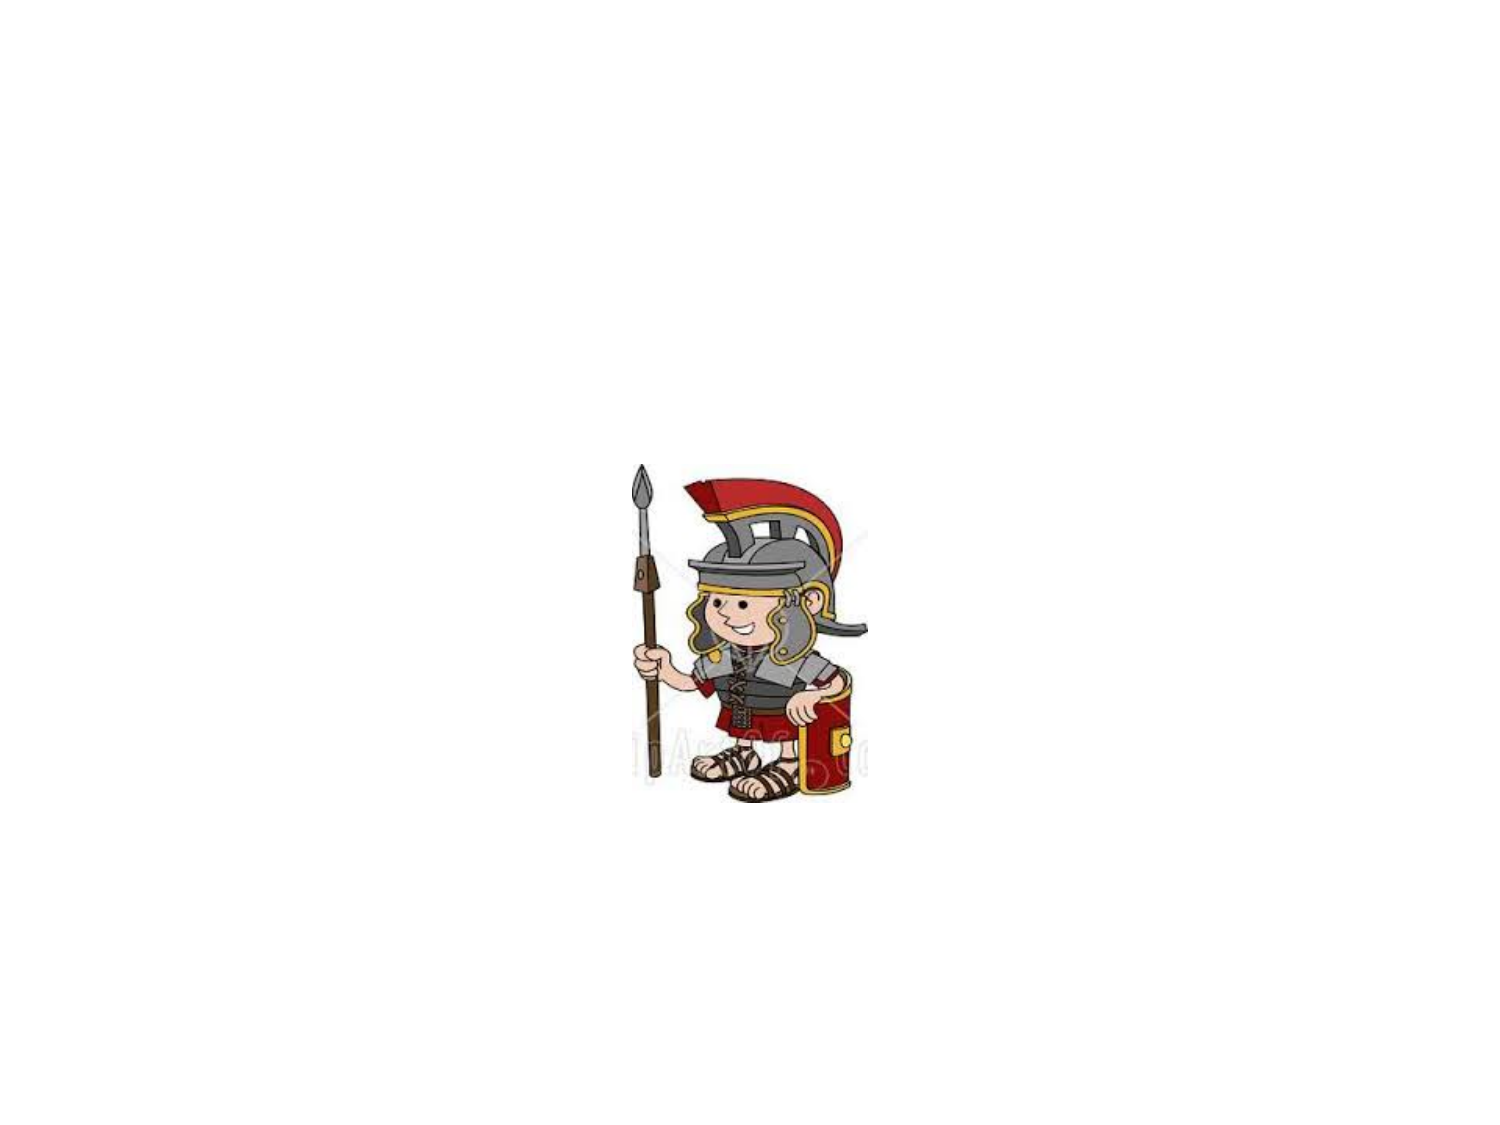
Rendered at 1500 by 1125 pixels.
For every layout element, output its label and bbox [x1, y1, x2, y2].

list [631, 464, 869, 803]
